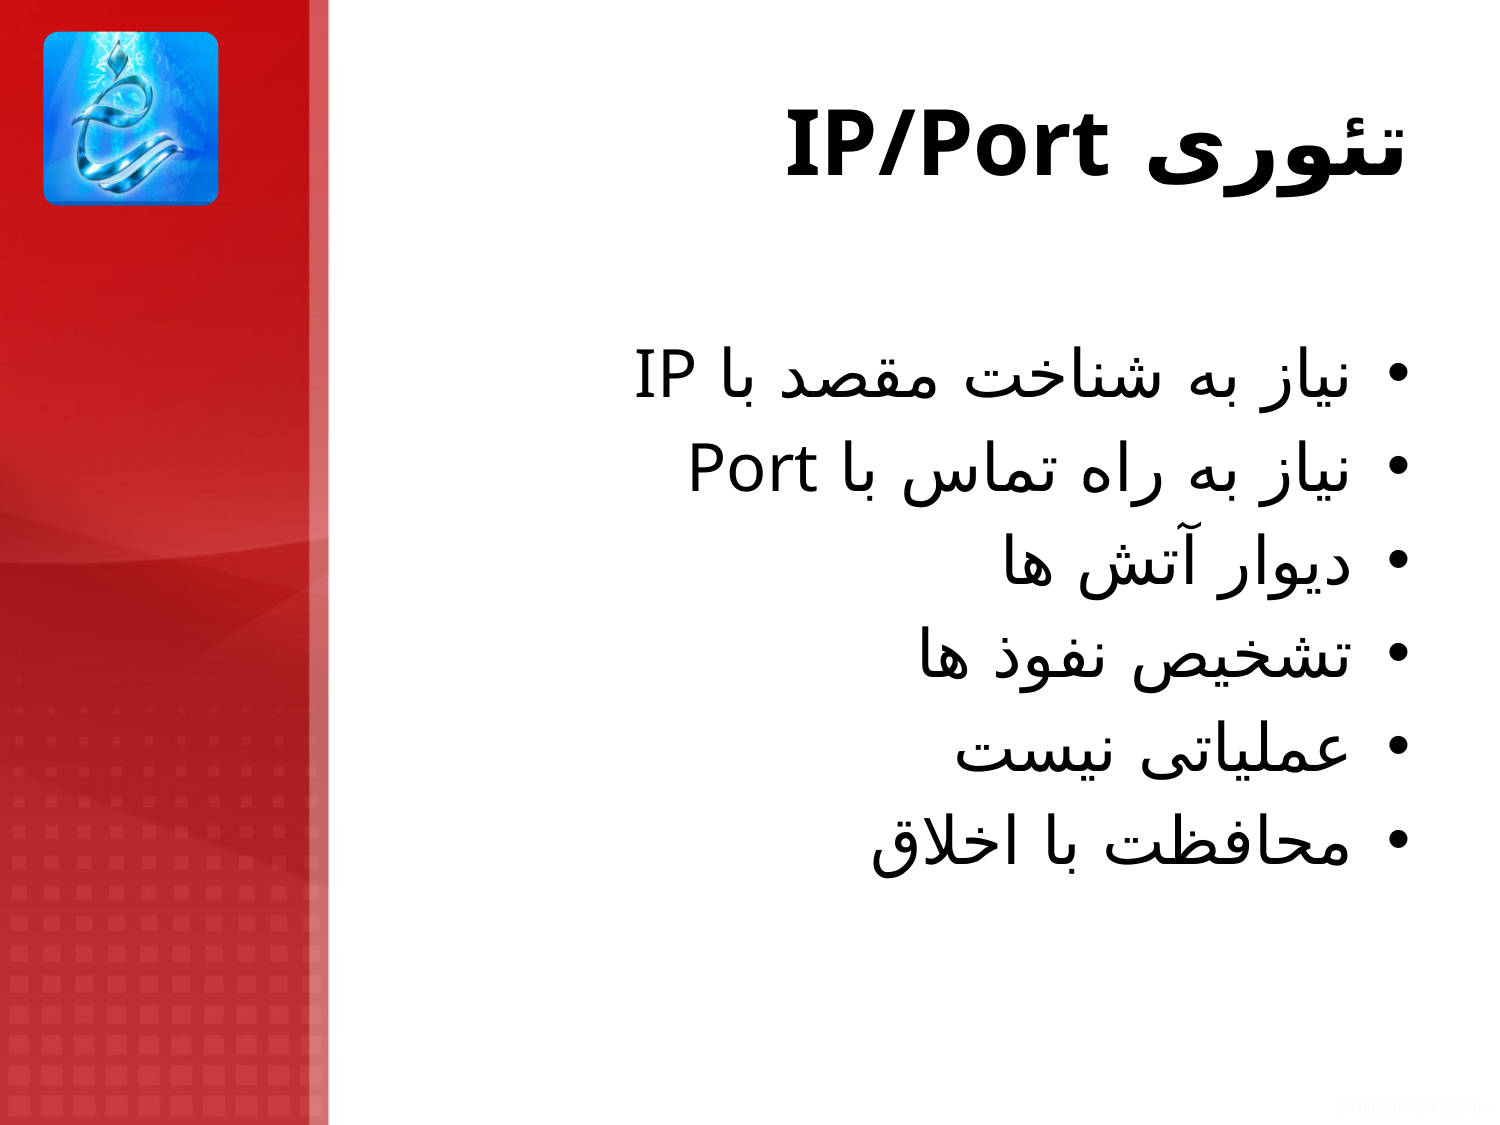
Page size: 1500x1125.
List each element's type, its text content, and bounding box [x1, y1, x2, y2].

picture [0, 0, 1500, 1125]
text_box نیاز به شناخت مقصد با IP نیاز به راه تماس با Port دیوار آتش ها تشخیص نفوذ ها عملیاتی نیست محافظت با اخلاق [348, 323, 1425, 1067]
text_box تئوری IP/Port [348, 45, 1425, 233]
